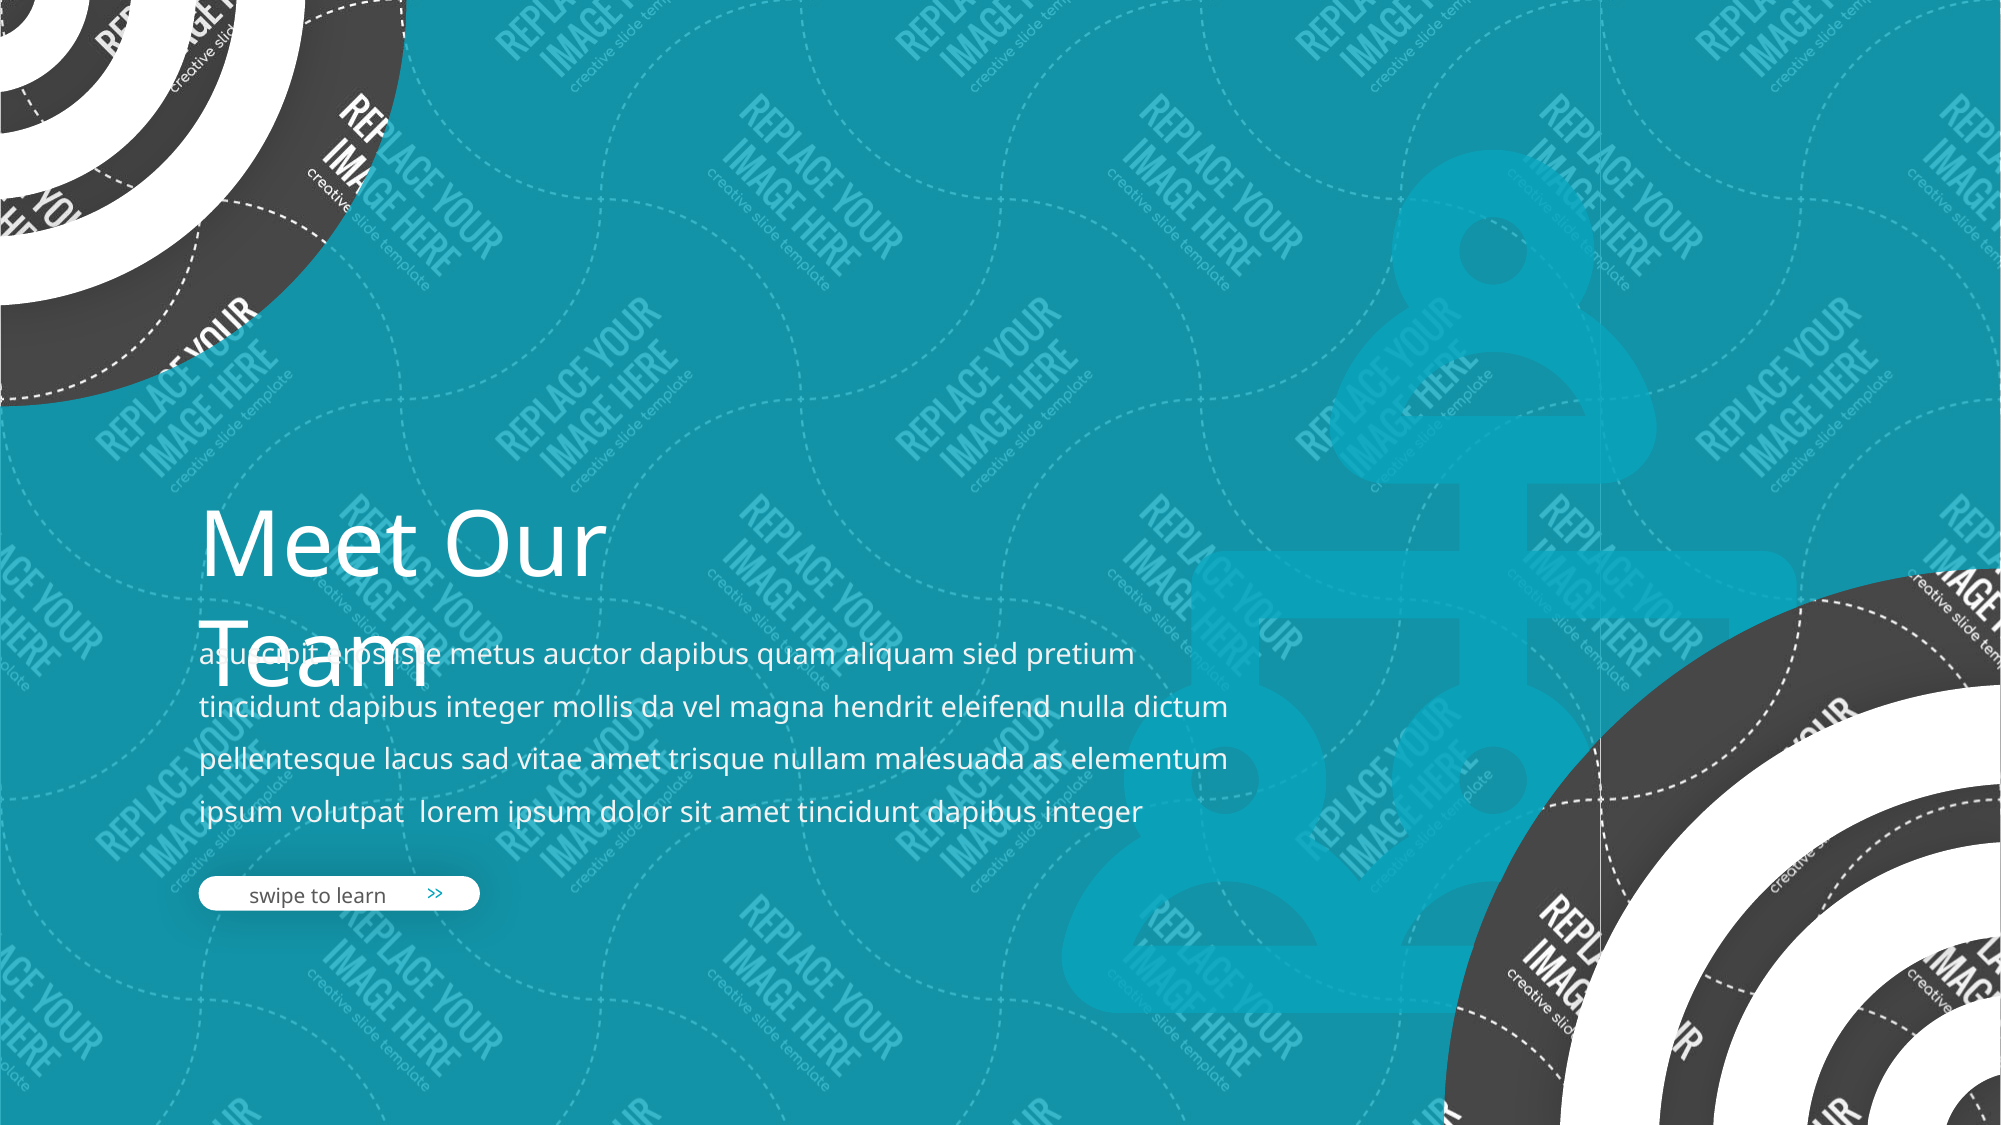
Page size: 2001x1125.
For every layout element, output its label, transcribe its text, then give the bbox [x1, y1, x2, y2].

text_box [0, 0, 2001, 1125]
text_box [198, 863, 480, 912]
text_box [1559, 683, 2001, 1125]
text_box [0, 0, 405, 405]
text_box [1060, 148, 1798, 1015]
text_box [0, 0, 307, 307]
text_box Meet Our Team [198, 485, 858, 618]
text_box asuscipit eros iste metus auctor dapibus quam aliquam sied pretium tincidunt dapibus integer mollis da vel magna hendrit eleifend nulla dictum pellentesque lacus sad vitae amet trisque nullam malesuada as elementum ipsum volutpat lorem ipsum dolor sit amet tincidunt dapibus integer [198, 618, 1252, 828]
text_box [1445, 570, 2001, 1125]
